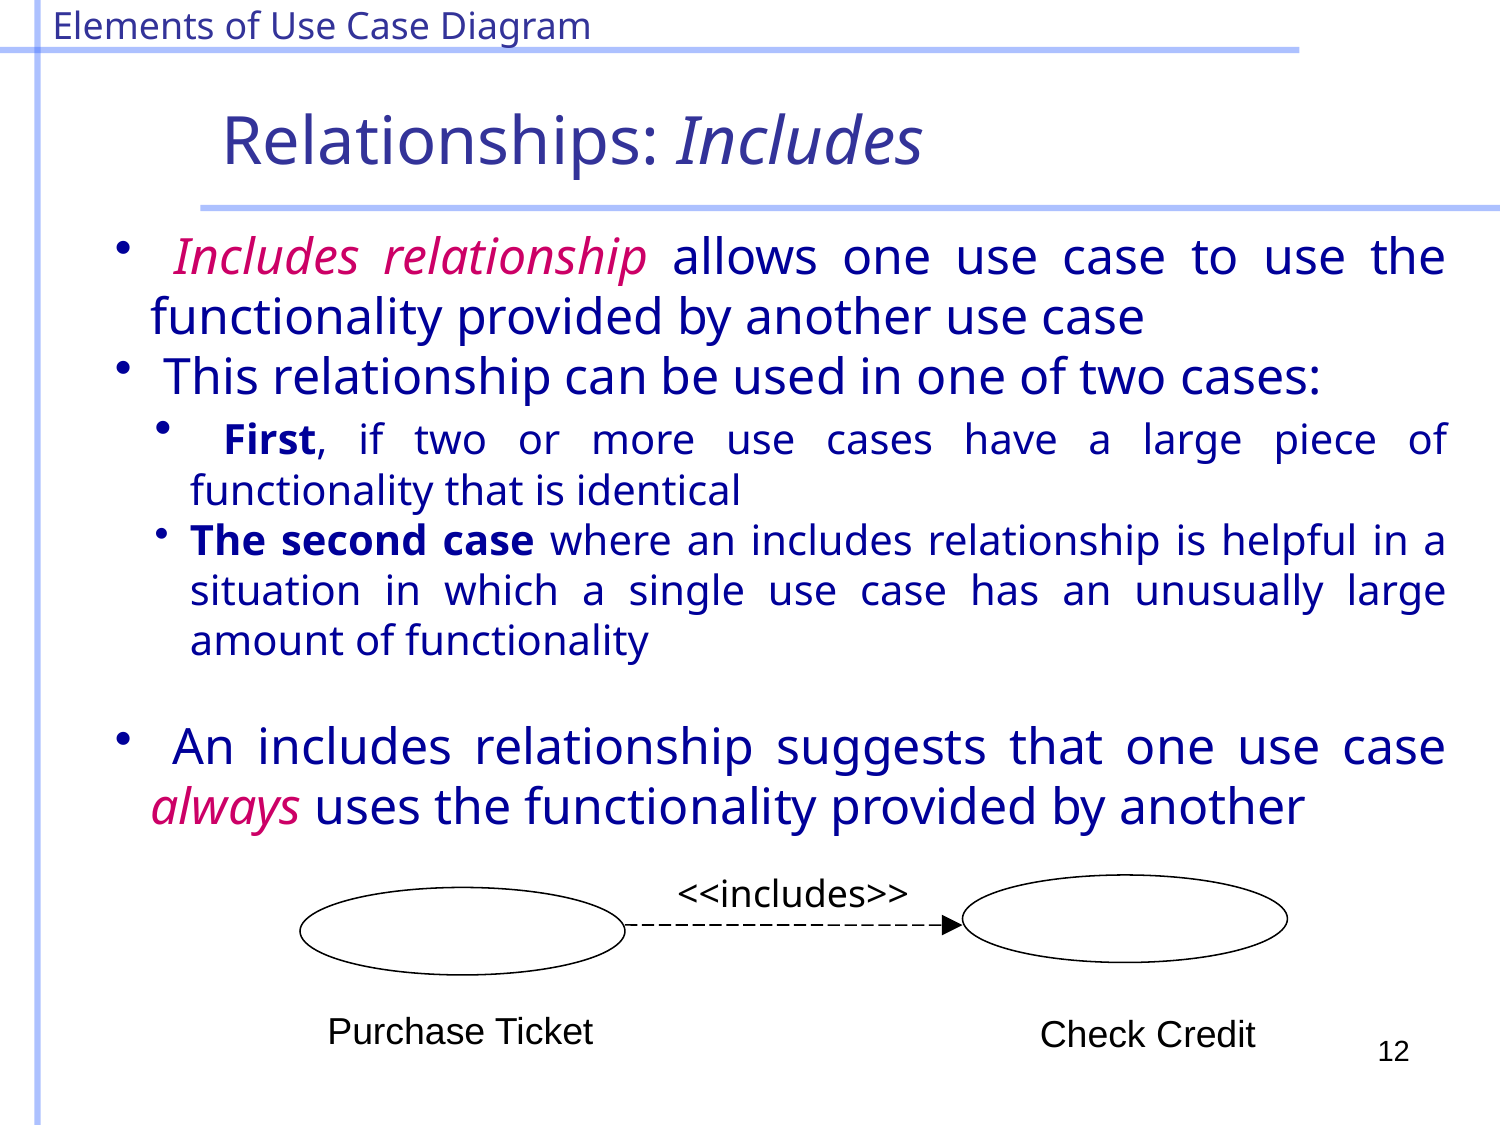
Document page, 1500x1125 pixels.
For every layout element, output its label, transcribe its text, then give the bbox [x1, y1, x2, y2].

slide_number 12 [1074, 1024, 1426, 1103]
text_box Elements of Use Case Diagram [37, 0, 1267, 55]
text_box Relationships: Includes [206, 90, 1500, 185]
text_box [299, 862, 1363, 1063]
text_box Includes relationship allows one use case to use the functionality provided by another use case This relationship can be used in one of two cases: First, if two or more use cases have a large piece of functionality that is identical The second case where an includes relationship is helpful in a situation in which a single use case has an unusually large amount of functionality An includes relationship suggests that one use case always uses the functionality provided by another [100, 216, 1463, 902]
